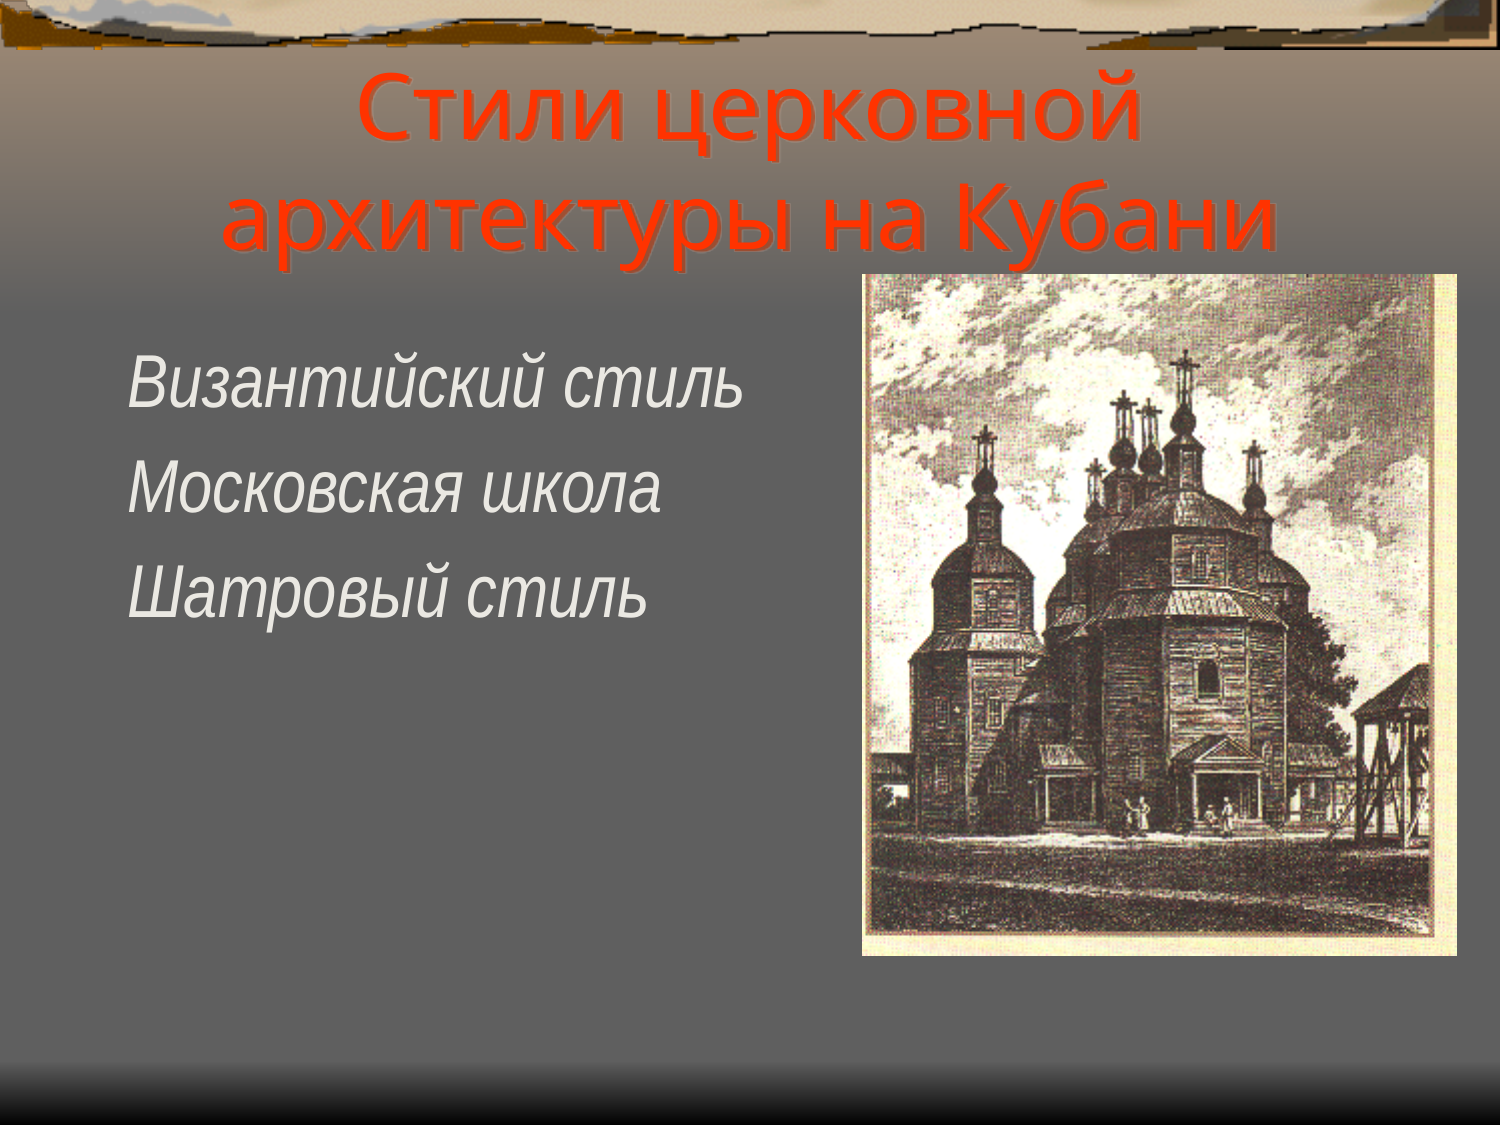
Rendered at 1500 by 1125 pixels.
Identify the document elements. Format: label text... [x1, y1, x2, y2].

picture [0, 0, 1500, 50]
list Византийский стиль Московская школа Шатровый стиль [112, 324, 857, 876]
title Стили церковной архитектуры на Кубани [112, 87, 1388, 276]
picture [862, 274, 1457, 956]
